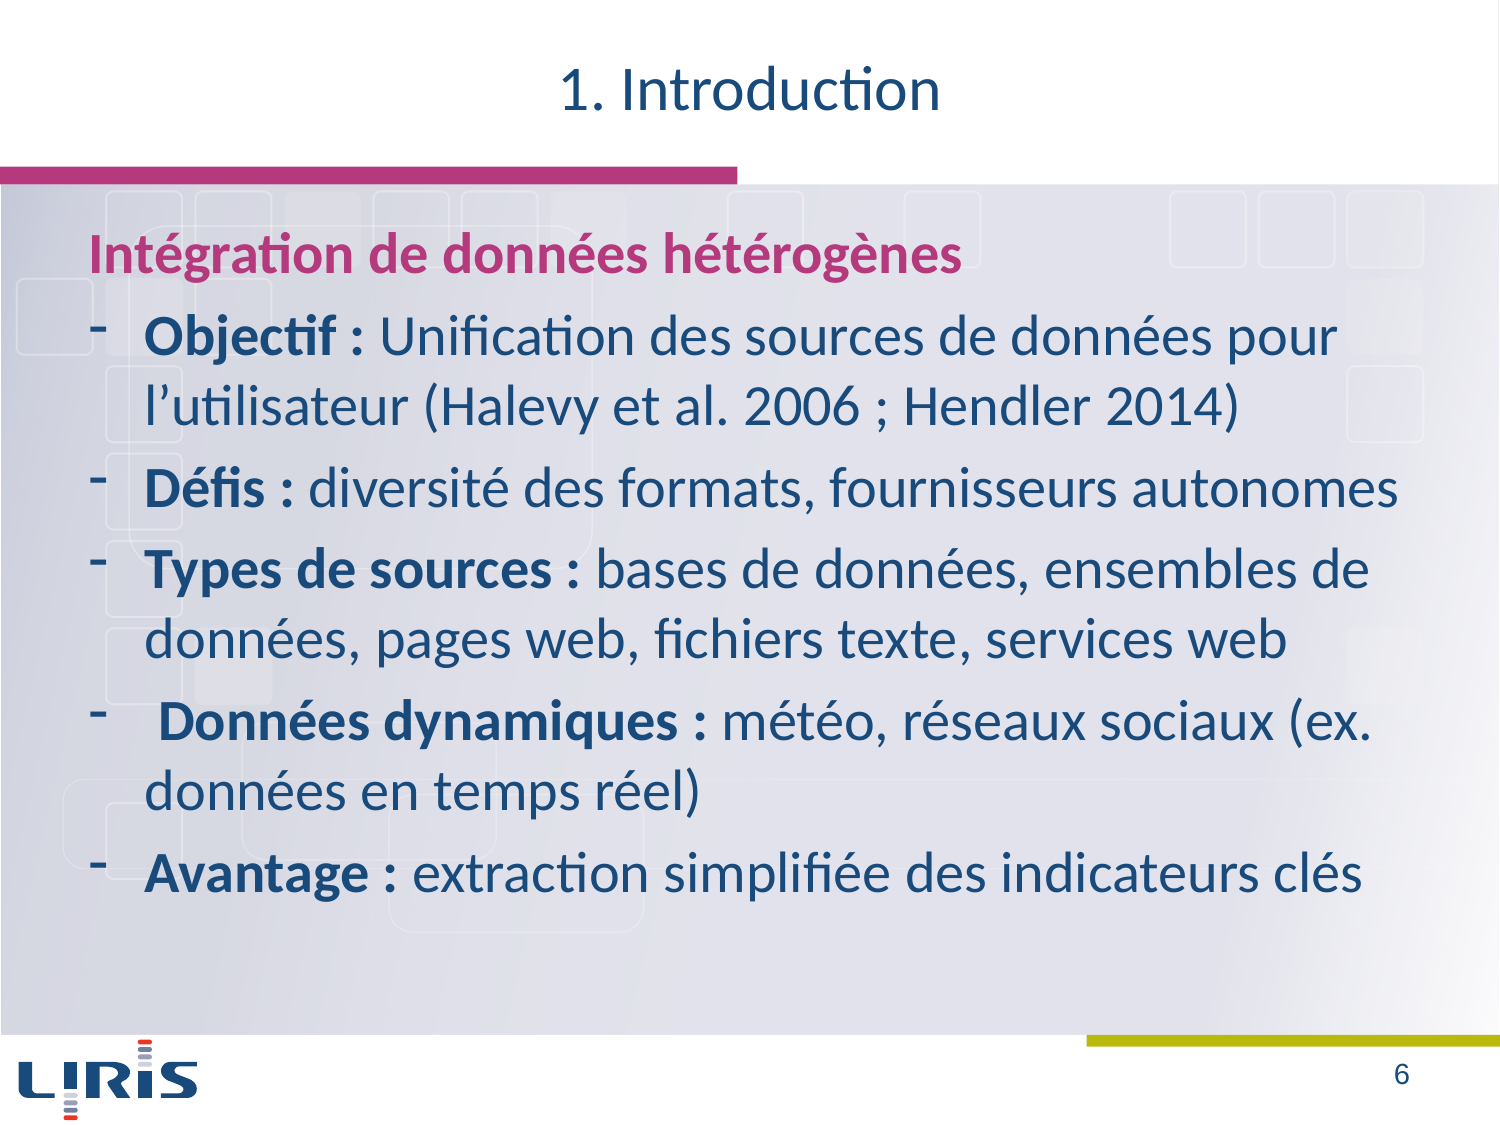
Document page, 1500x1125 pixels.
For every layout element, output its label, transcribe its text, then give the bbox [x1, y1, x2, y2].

title 1. Introduction [75, 38, 1425, 132]
picture [1, 185, 1499, 1034]
list Intégration de données hétérogènes Objectif : Unification des sources de données pour l’utilisateur (Halevy et al. 2006 ; Hendler 2014) Défis : diversité des formats, fournisseurs autonomes Types de sources : bases de données, ensembles de données, pages web, fichiers texte, services web Données dynamiques : météo, réseaux sociaux (ex. données en temps réel) Avantage : extraction simplifiée des indicateurs clés [73, 208, 1452, 1012]
slide_number 6 [1230, 1042, 1425, 1103]
